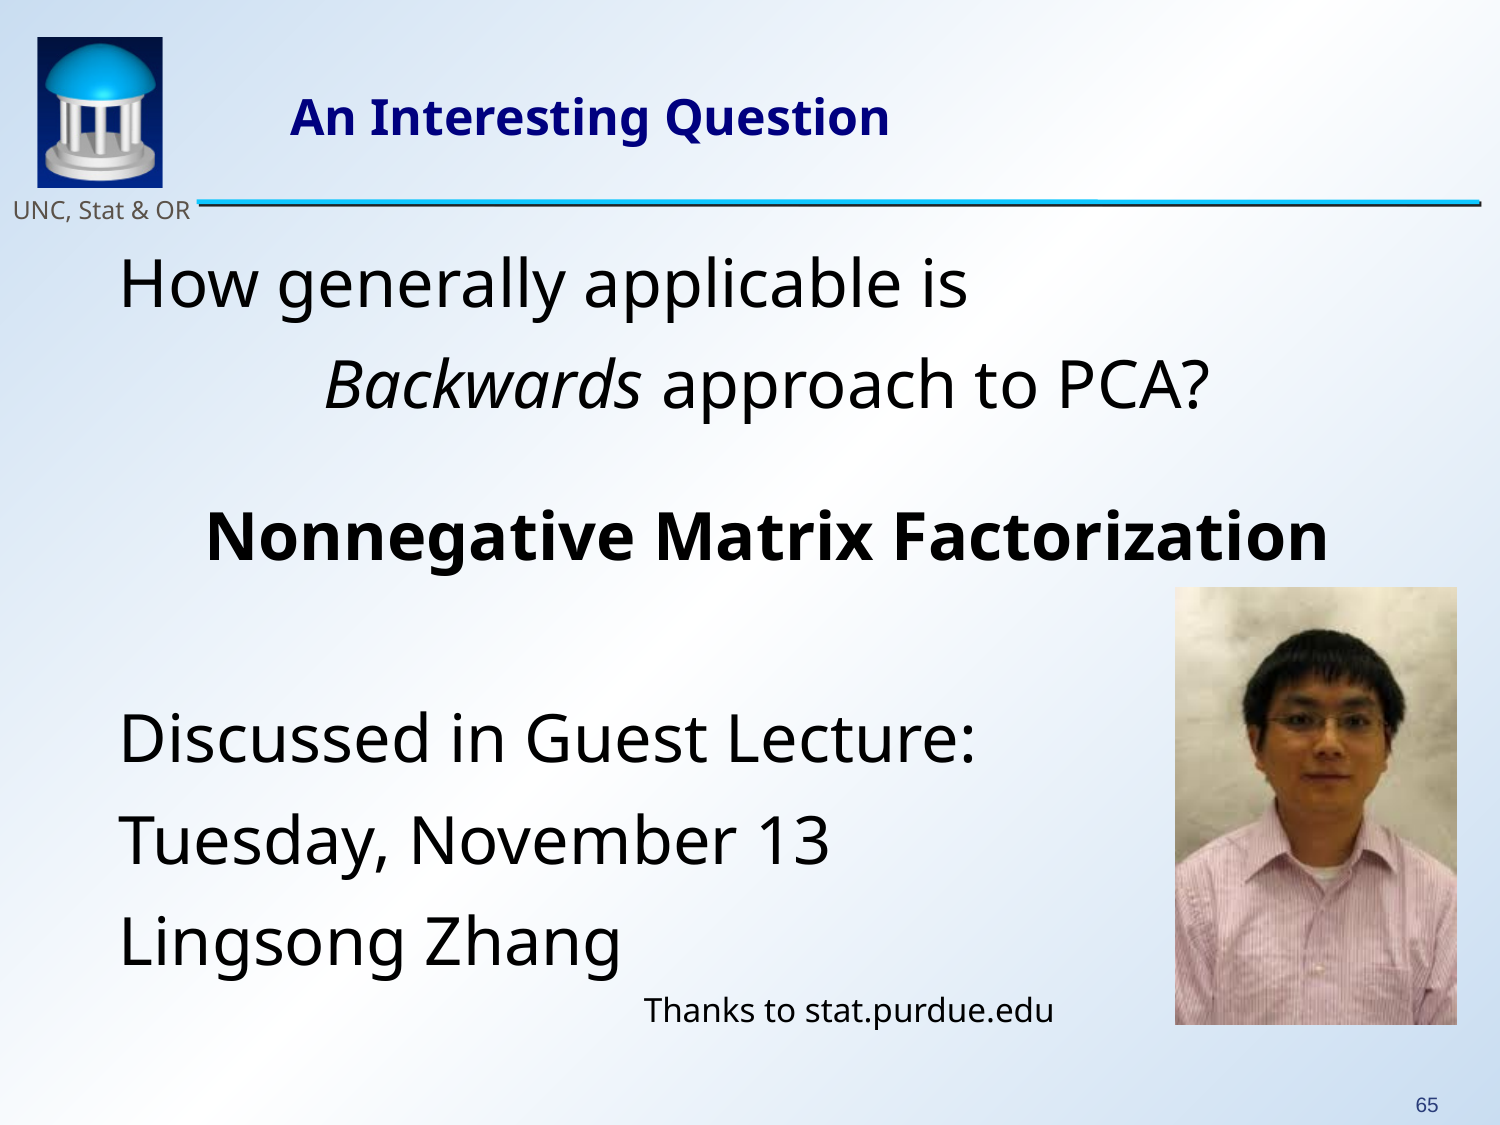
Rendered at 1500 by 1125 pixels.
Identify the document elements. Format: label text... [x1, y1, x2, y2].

title An Interesting Question [274, 74, 1448, 156]
list How generally applicable is Backwards approach to PCA? Nonnegative Matrix Factorization Discussed in Guest Lecture: Tuesday, November 13 Lingsong Zhang Thanks to stat.purdue.edu [103, 224, 1432, 1076]
picture [1174, 587, 1457, 1026]
